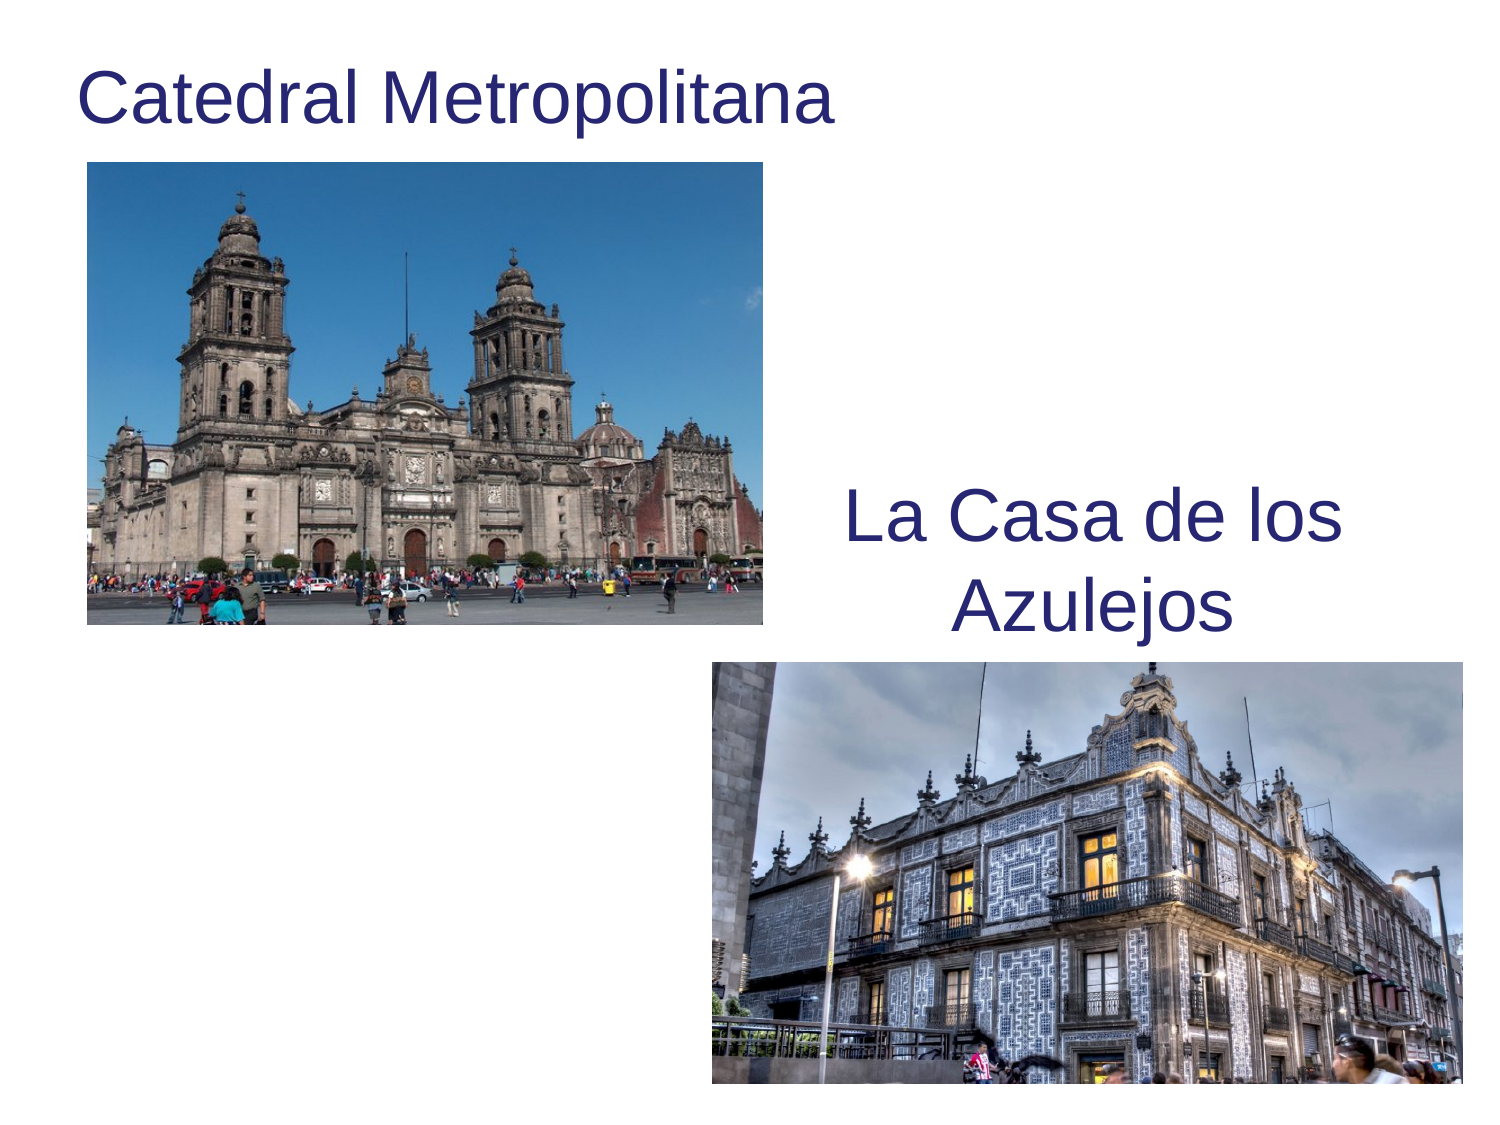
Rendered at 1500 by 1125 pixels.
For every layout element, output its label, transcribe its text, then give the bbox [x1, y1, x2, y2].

picture [87, 162, 763, 626]
picture [712, 662, 1463, 1085]
text_box La Casa de los Azulejos [687, 462, 1500, 650]
text_box Catedral Metropolitana [49, 0, 863, 188]
